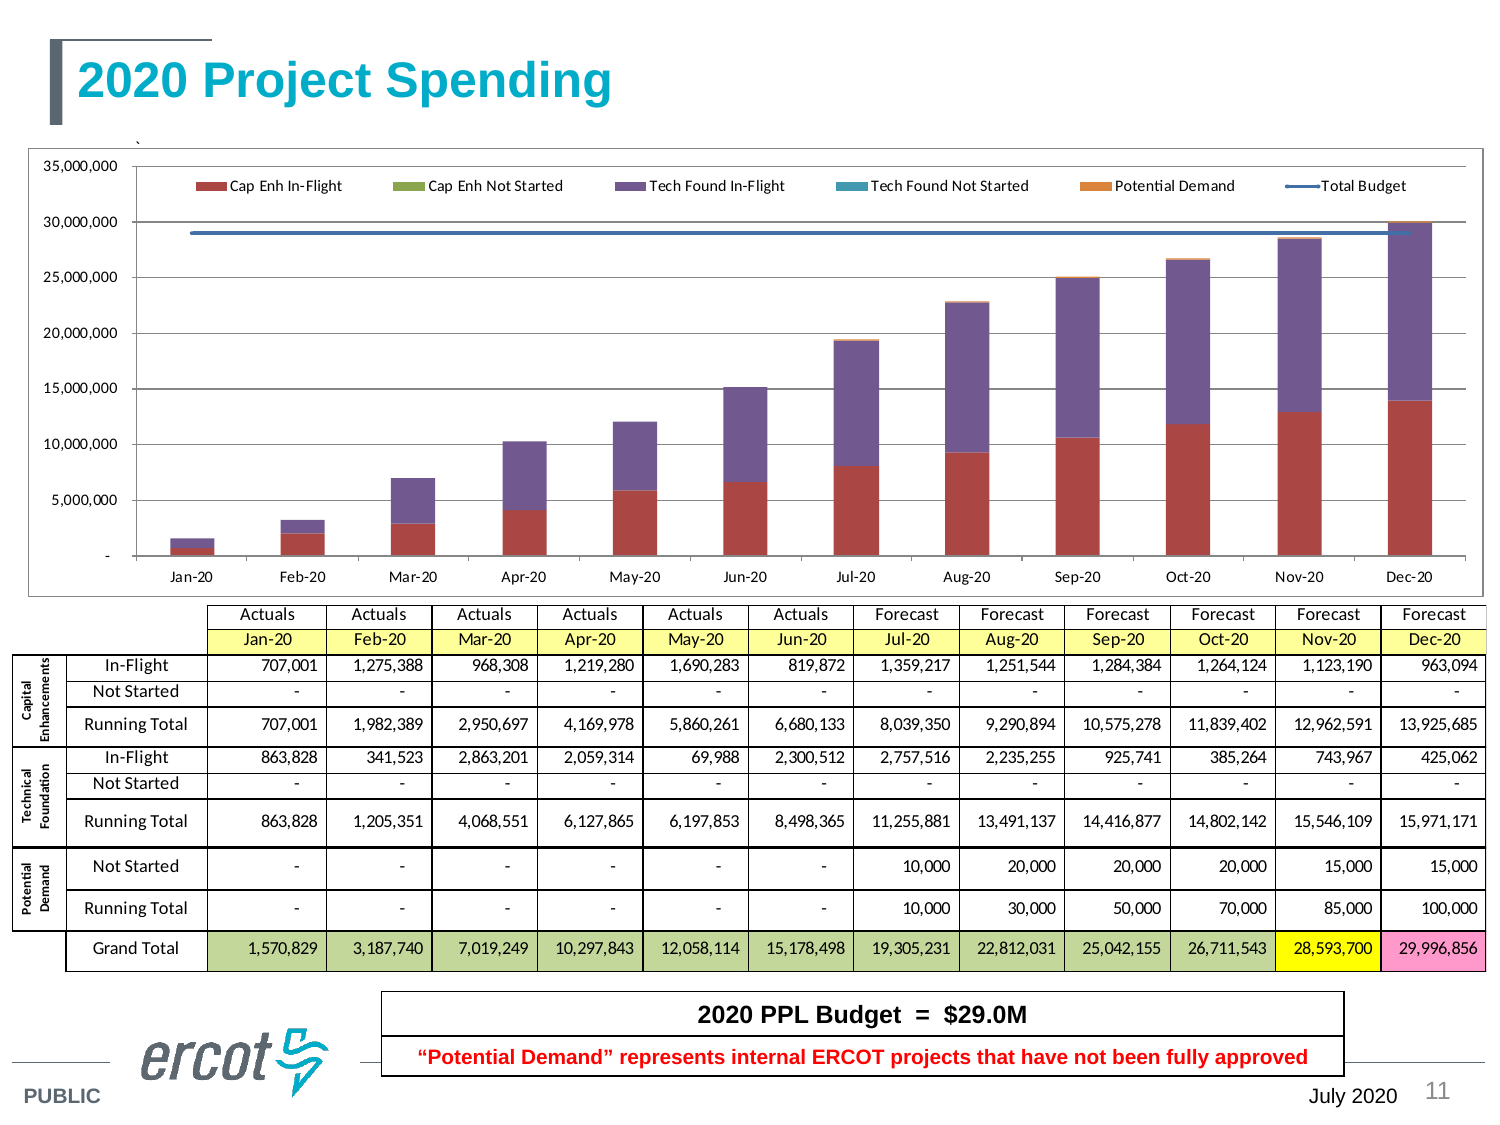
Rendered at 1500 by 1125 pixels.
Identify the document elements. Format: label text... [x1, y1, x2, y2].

picture [137, 1024, 332, 1100]
picture [11, 137, 1488, 974]
title 2020 Project Spending [62, 39, 738, 125]
text_box “Potential Demand” represents internal ERCOT projects that have not been fully approved [381, 1036, 1345, 1076]
text_box 2020 PPL Budget = $29.0M [381, 991, 1345, 1036]
slide_number 11 [1400, 1071, 1476, 1107]
